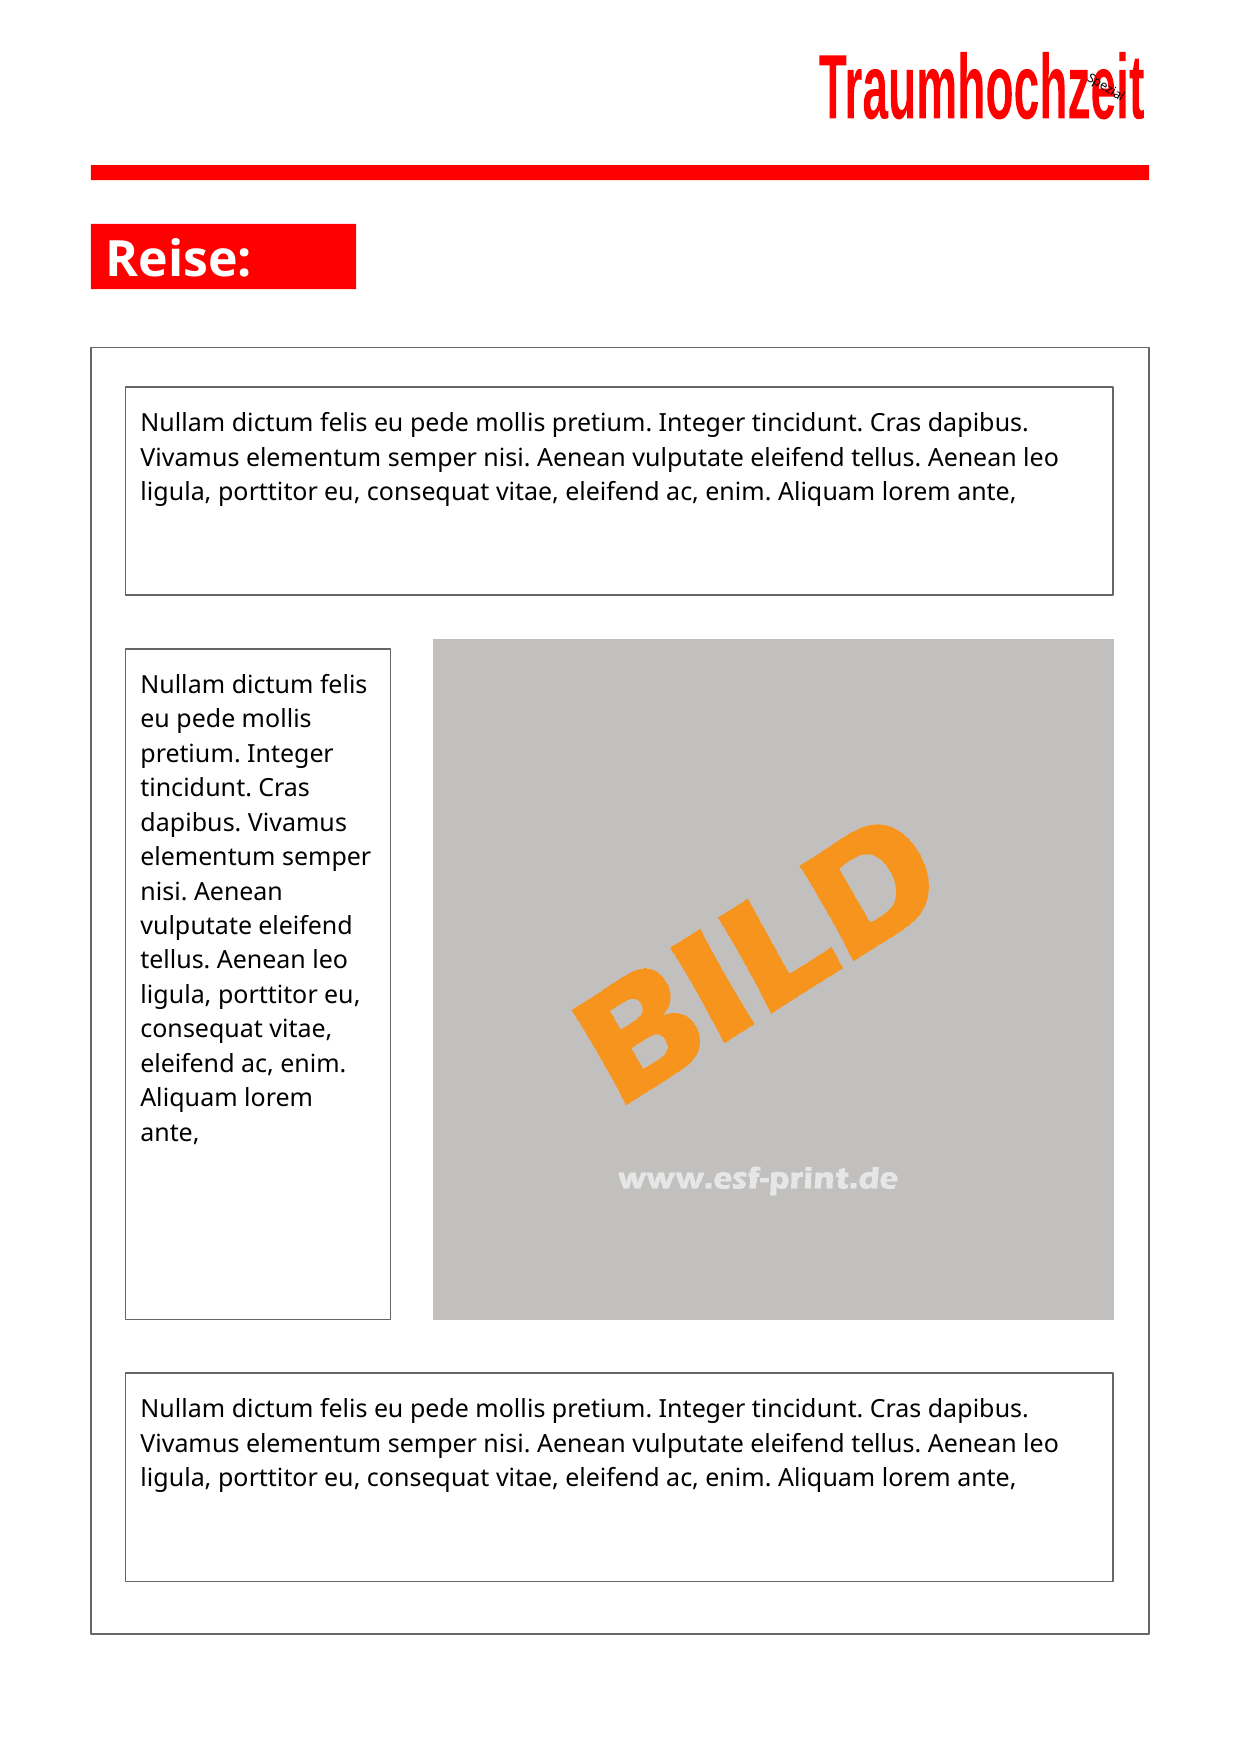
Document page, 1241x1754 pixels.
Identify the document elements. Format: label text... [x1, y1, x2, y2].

text_box Nullam dictum felis eu pede mollis pretium. Integer tincidunt. Cras dapibus. Vivamus elementum semper nisi. Aenean vulputate eleifend tellus. Aenean leo ligula, porttitor eu, consequat vitae, eleifend ac, enim. Aliquam lorem ante, [125, 1373, 1114, 1582]
text_box Nullam dictum felis eu pede mollis pretium. Integer tincidunt. Cras dapibus. Vivamus elementum semper nisi. Aenean vulputate eleifend tellus. Aenean leo ligula, porttitor eu, consequat vitae, eleifend ac, enim. Aliquam lorem ante, [125, 387, 1114, 596]
text_box Spezial [913, 0, 1241, 213]
text_box Nullam dictum felis eu pede mollis pretium. Integer tincidunt. Cras dapibus. Vivamus elementum semper nisi. Aenean vulputate eleifend tellus. Aenean leo ligula, porttitor eu, consequat vitae, eleifend ac, enim. Aliquam lorem ante, [125, 648, 391, 1320]
text_box [90, 347, 1150, 1634]
picture [433, 639, 1114, 1320]
text_box Reise: [90, 223, 357, 290]
text_box [90, 165, 1150, 181]
